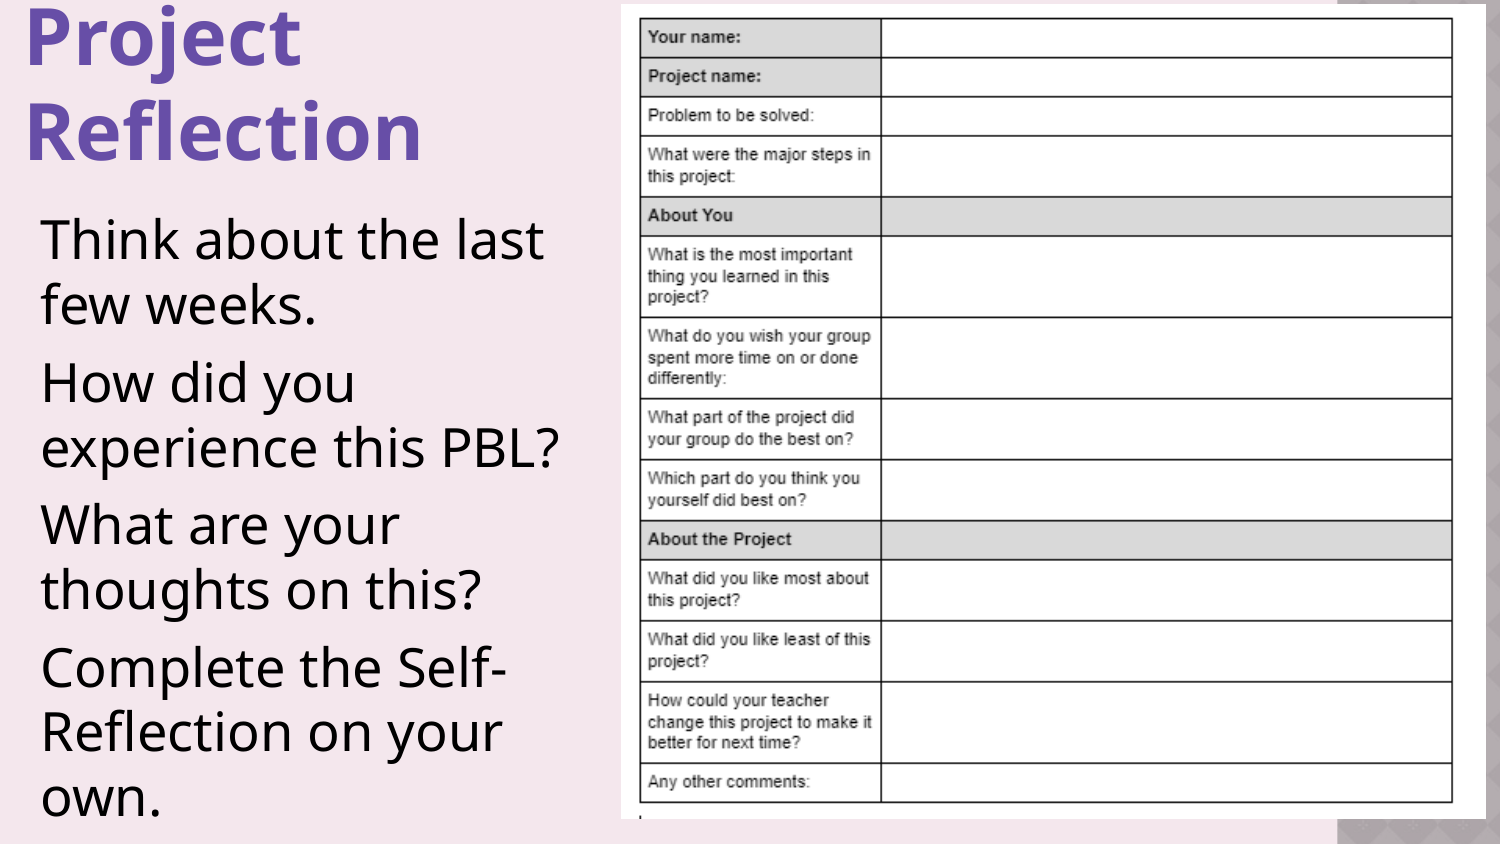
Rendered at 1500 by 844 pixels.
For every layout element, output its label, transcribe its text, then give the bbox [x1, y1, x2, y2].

list Think about the last few weeks. How did you experience this PBL? What are your thoughts on this? Complete the Self-Reflection on your own. [25, 198, 596, 844]
picture [621, 4, 1486, 819]
title Project Reflection [15, 0, 587, 177]
